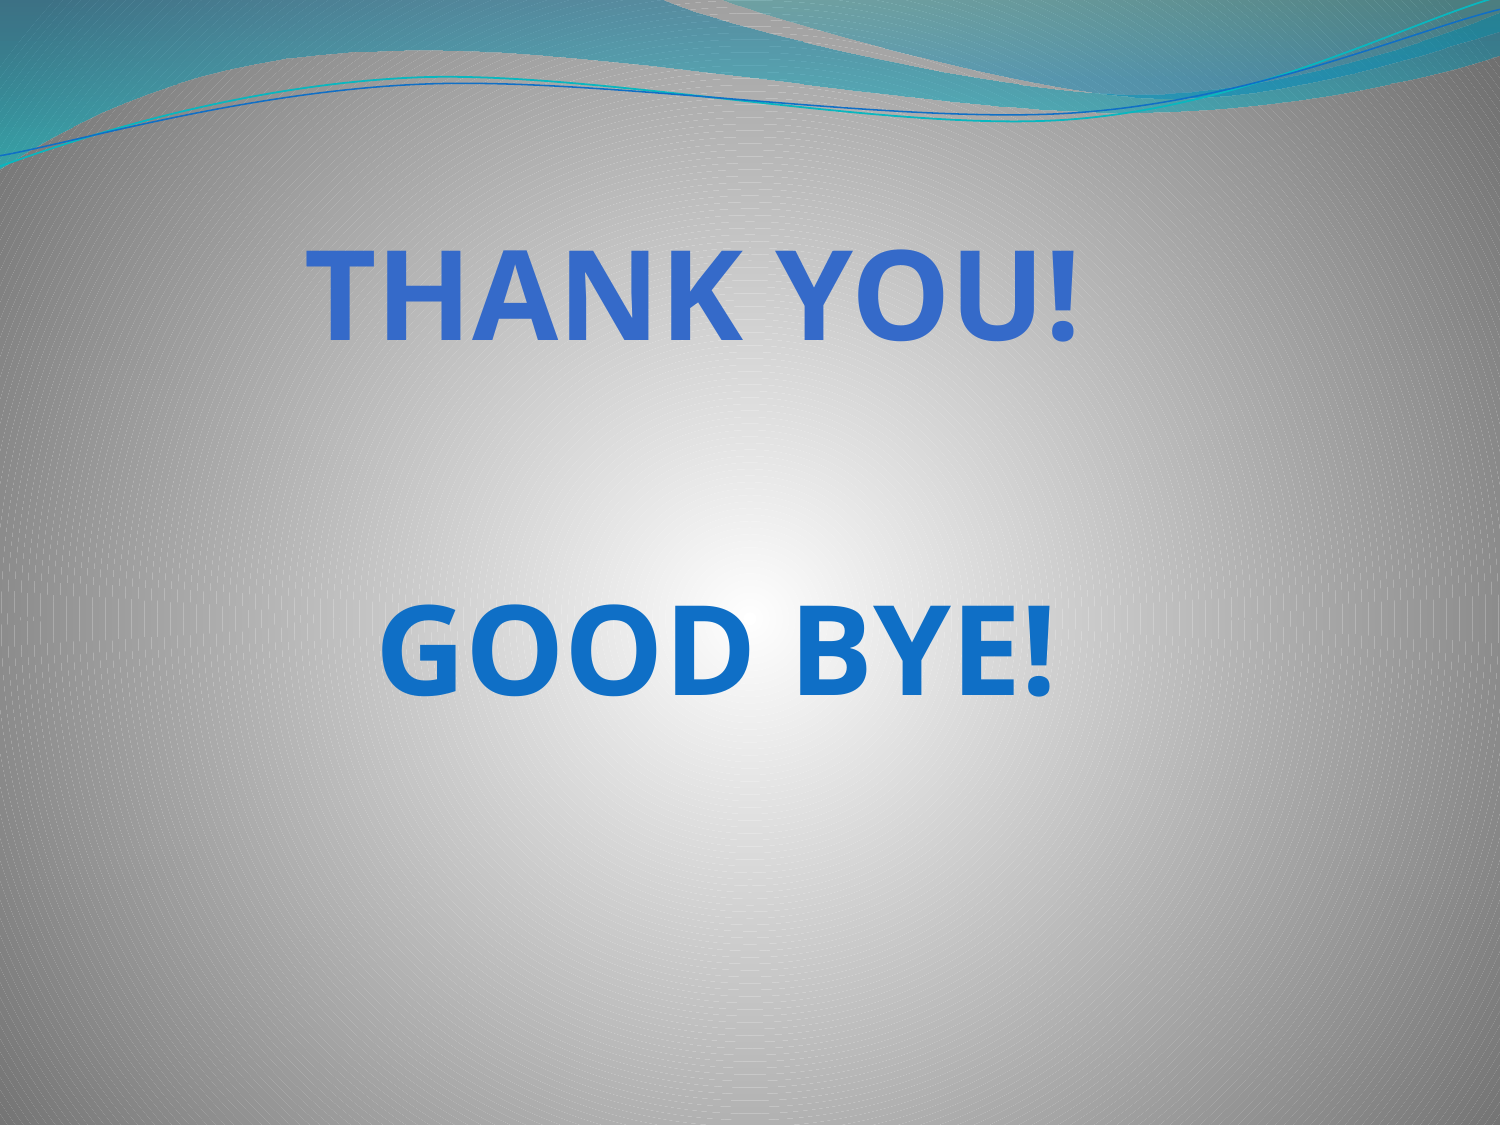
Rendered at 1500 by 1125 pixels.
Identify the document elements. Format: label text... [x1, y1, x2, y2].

text_box Thank you! [289, 208, 1097, 373]
list Good bye! [360, 562, 1366, 702]
